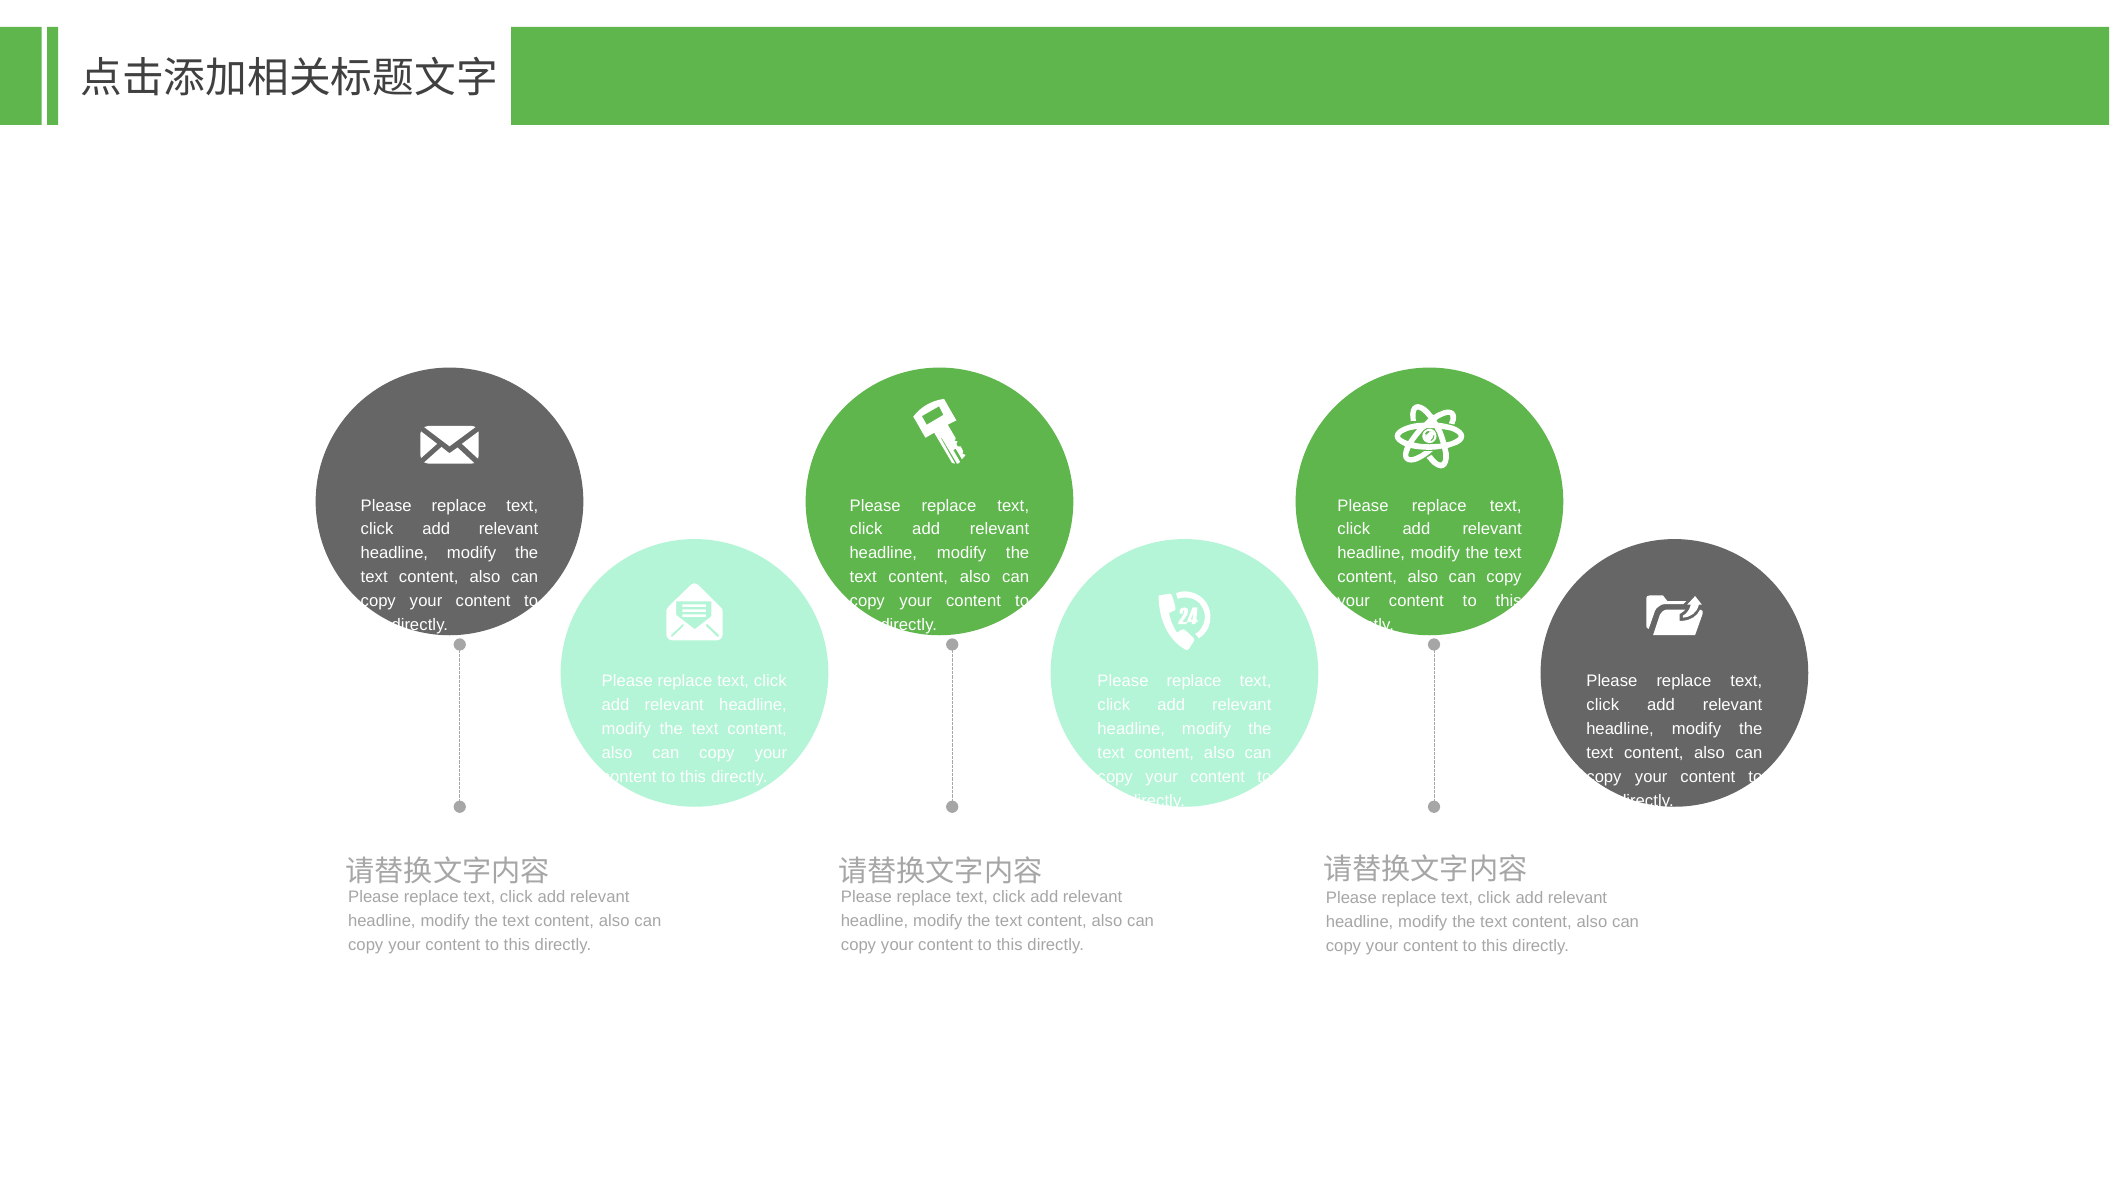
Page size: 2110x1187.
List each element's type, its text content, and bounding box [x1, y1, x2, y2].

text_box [1050, 539, 1319, 817]
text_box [315, 367, 584, 642]
text_box 点击添加相关标题文字 [65, 43, 513, 108]
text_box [838, 845, 1186, 953]
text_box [1323, 843, 1671, 954]
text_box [805, 367, 1074, 642]
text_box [345, 845, 693, 953]
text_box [1295, 367, 1564, 642]
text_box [560, 539, 829, 807]
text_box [1540, 539, 1809, 817]
